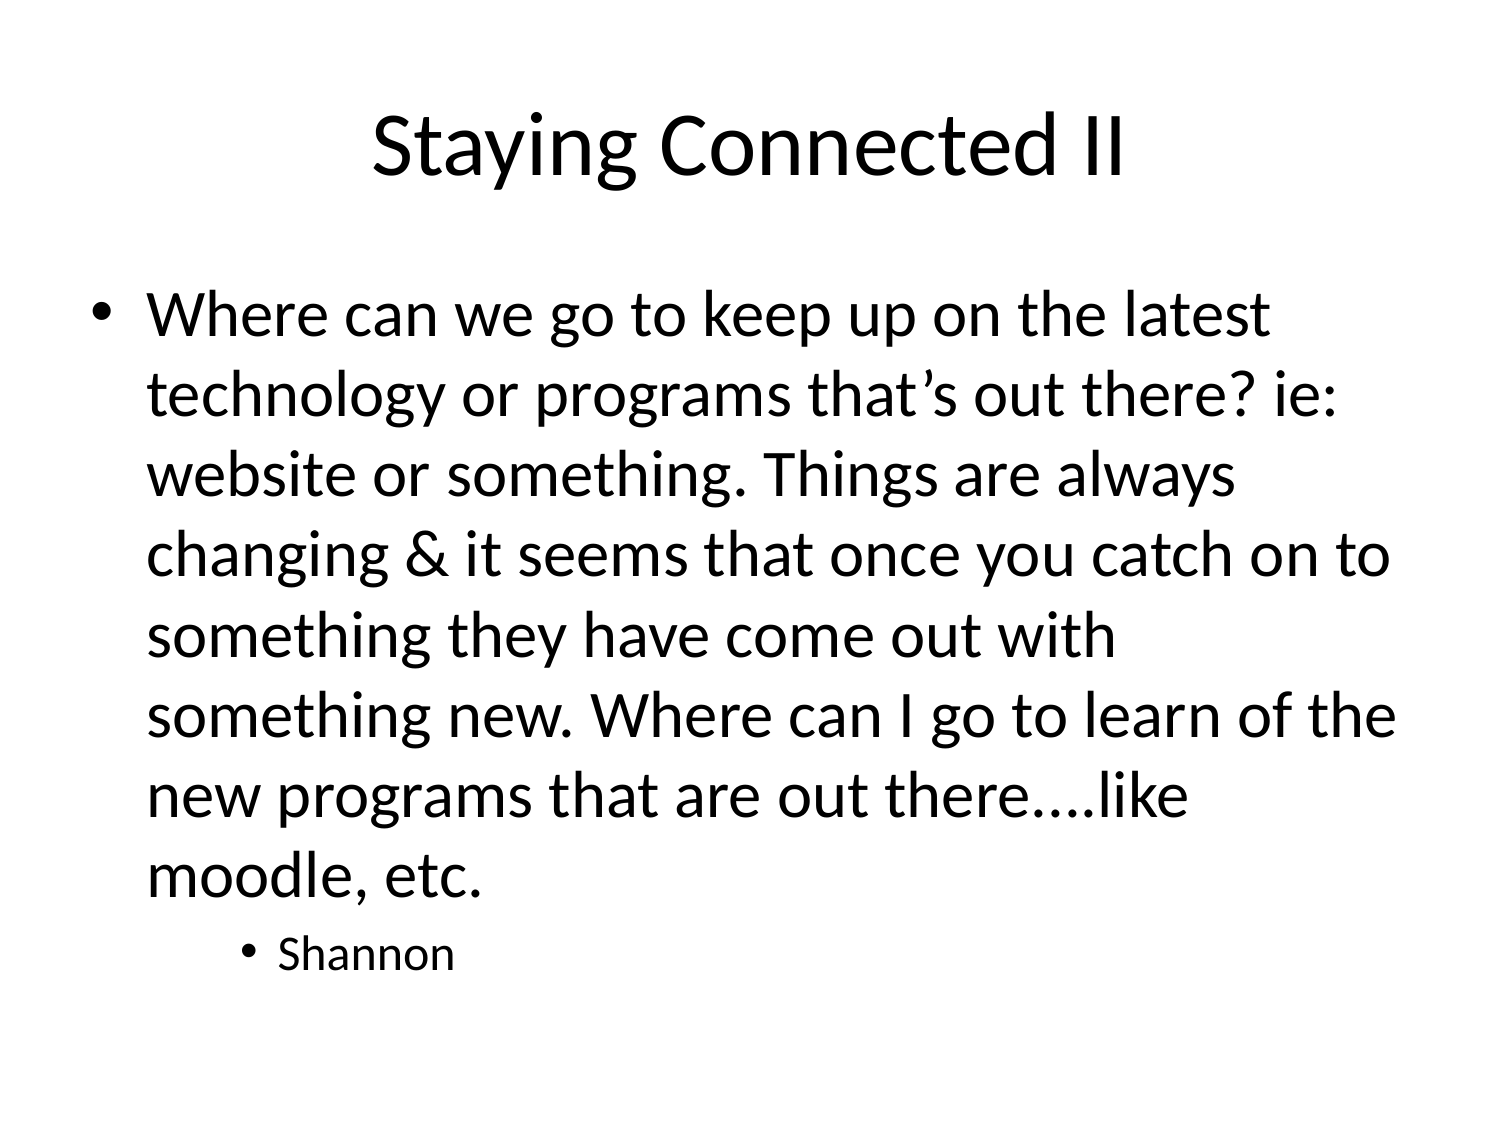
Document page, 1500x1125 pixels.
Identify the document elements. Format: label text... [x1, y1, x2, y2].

list Where can we go to keep up on the latest technology or programs that’s out there? ie: website or something. Things are always changing & it seems that once you catch on to something they have come out with something new. Where can I go to learn of the new programs that are out there....like moodle, etc. Shannon [75, 262, 1425, 1005]
title Staying Connected II [75, 45, 1425, 233]
